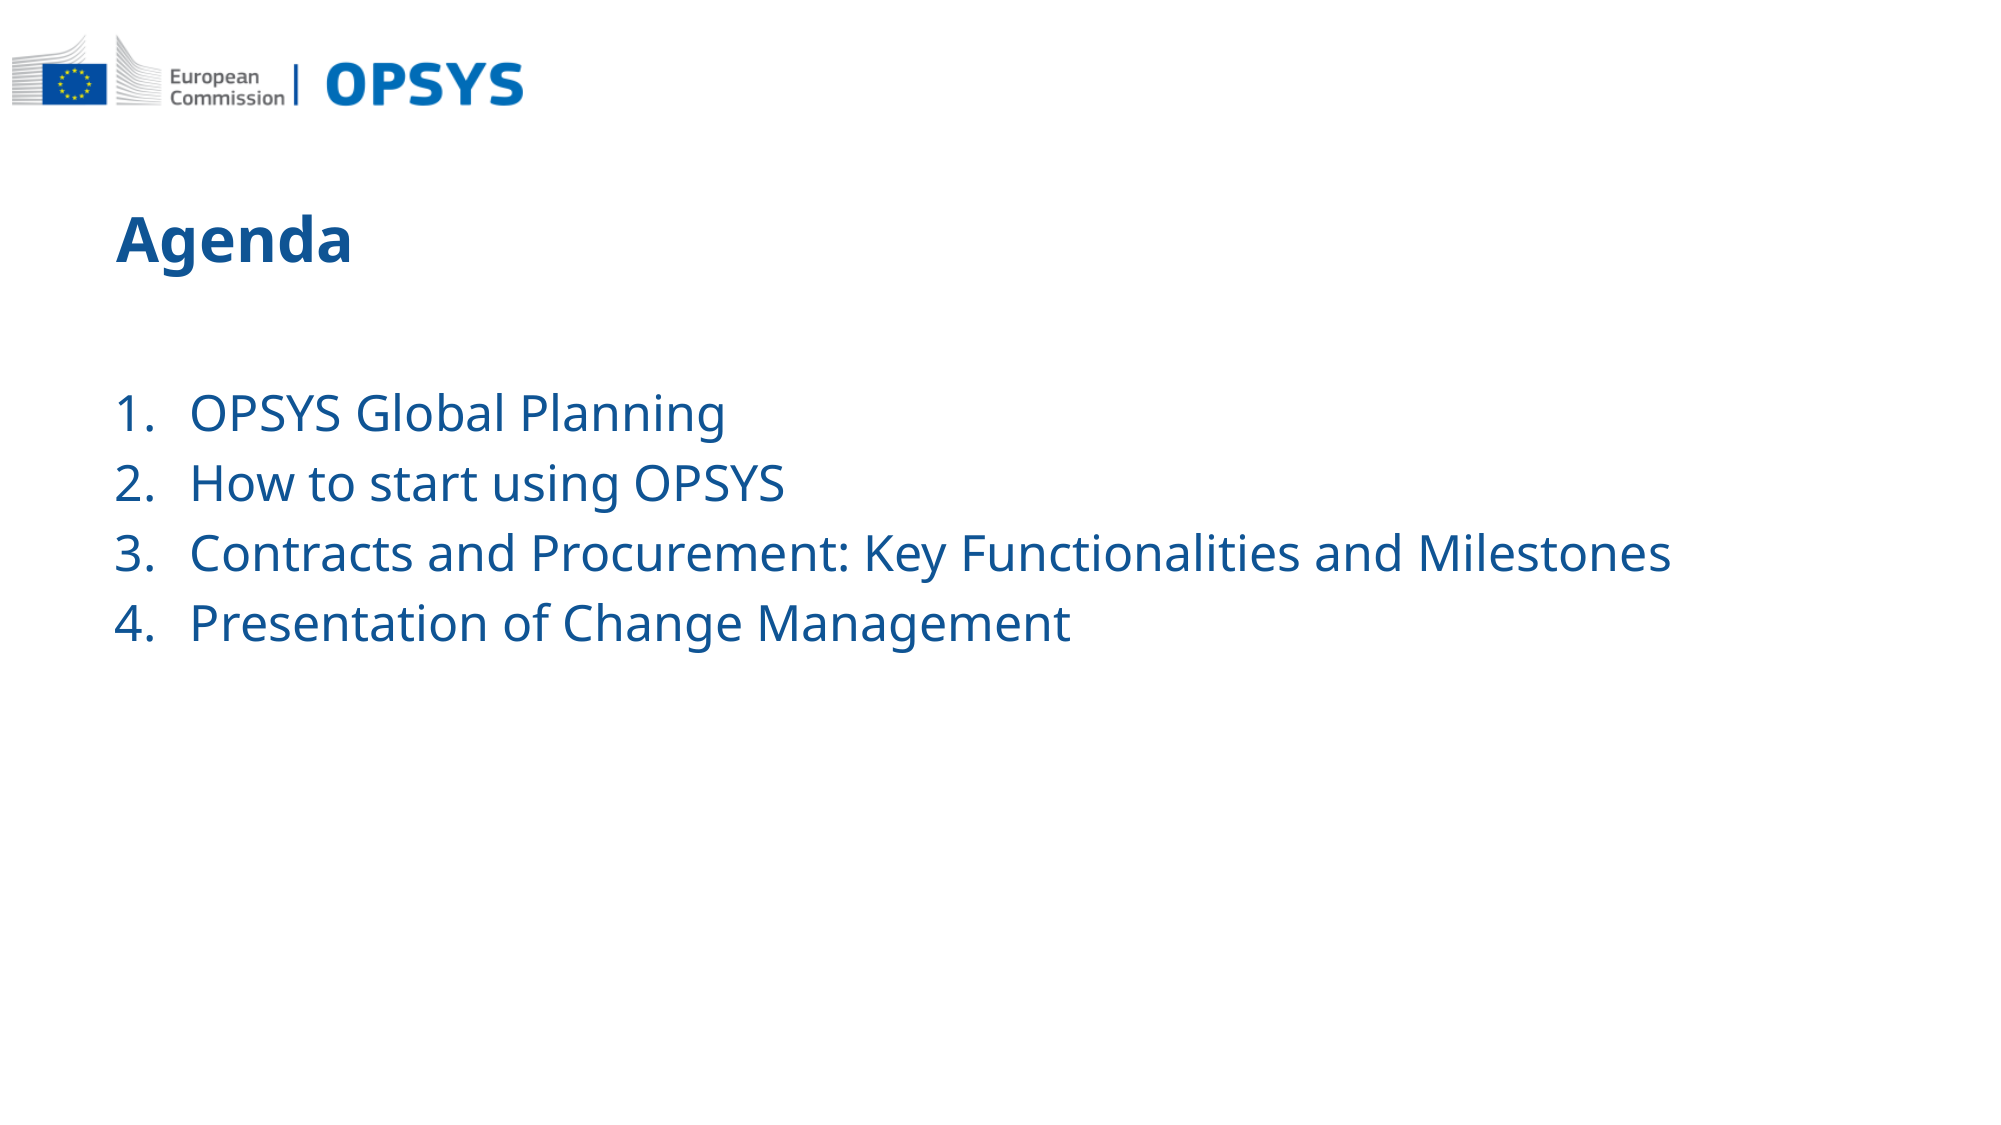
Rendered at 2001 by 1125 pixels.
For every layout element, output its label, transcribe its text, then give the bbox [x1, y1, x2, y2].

picture [12, 0, 523, 137]
title Agenda [101, 160, 1902, 315]
list OPSYS Global Planning How to start using OPSYS Contracts and Procurement: Key Functionalities and Milestones Presentation of Change Management [99, 373, 1901, 970]
